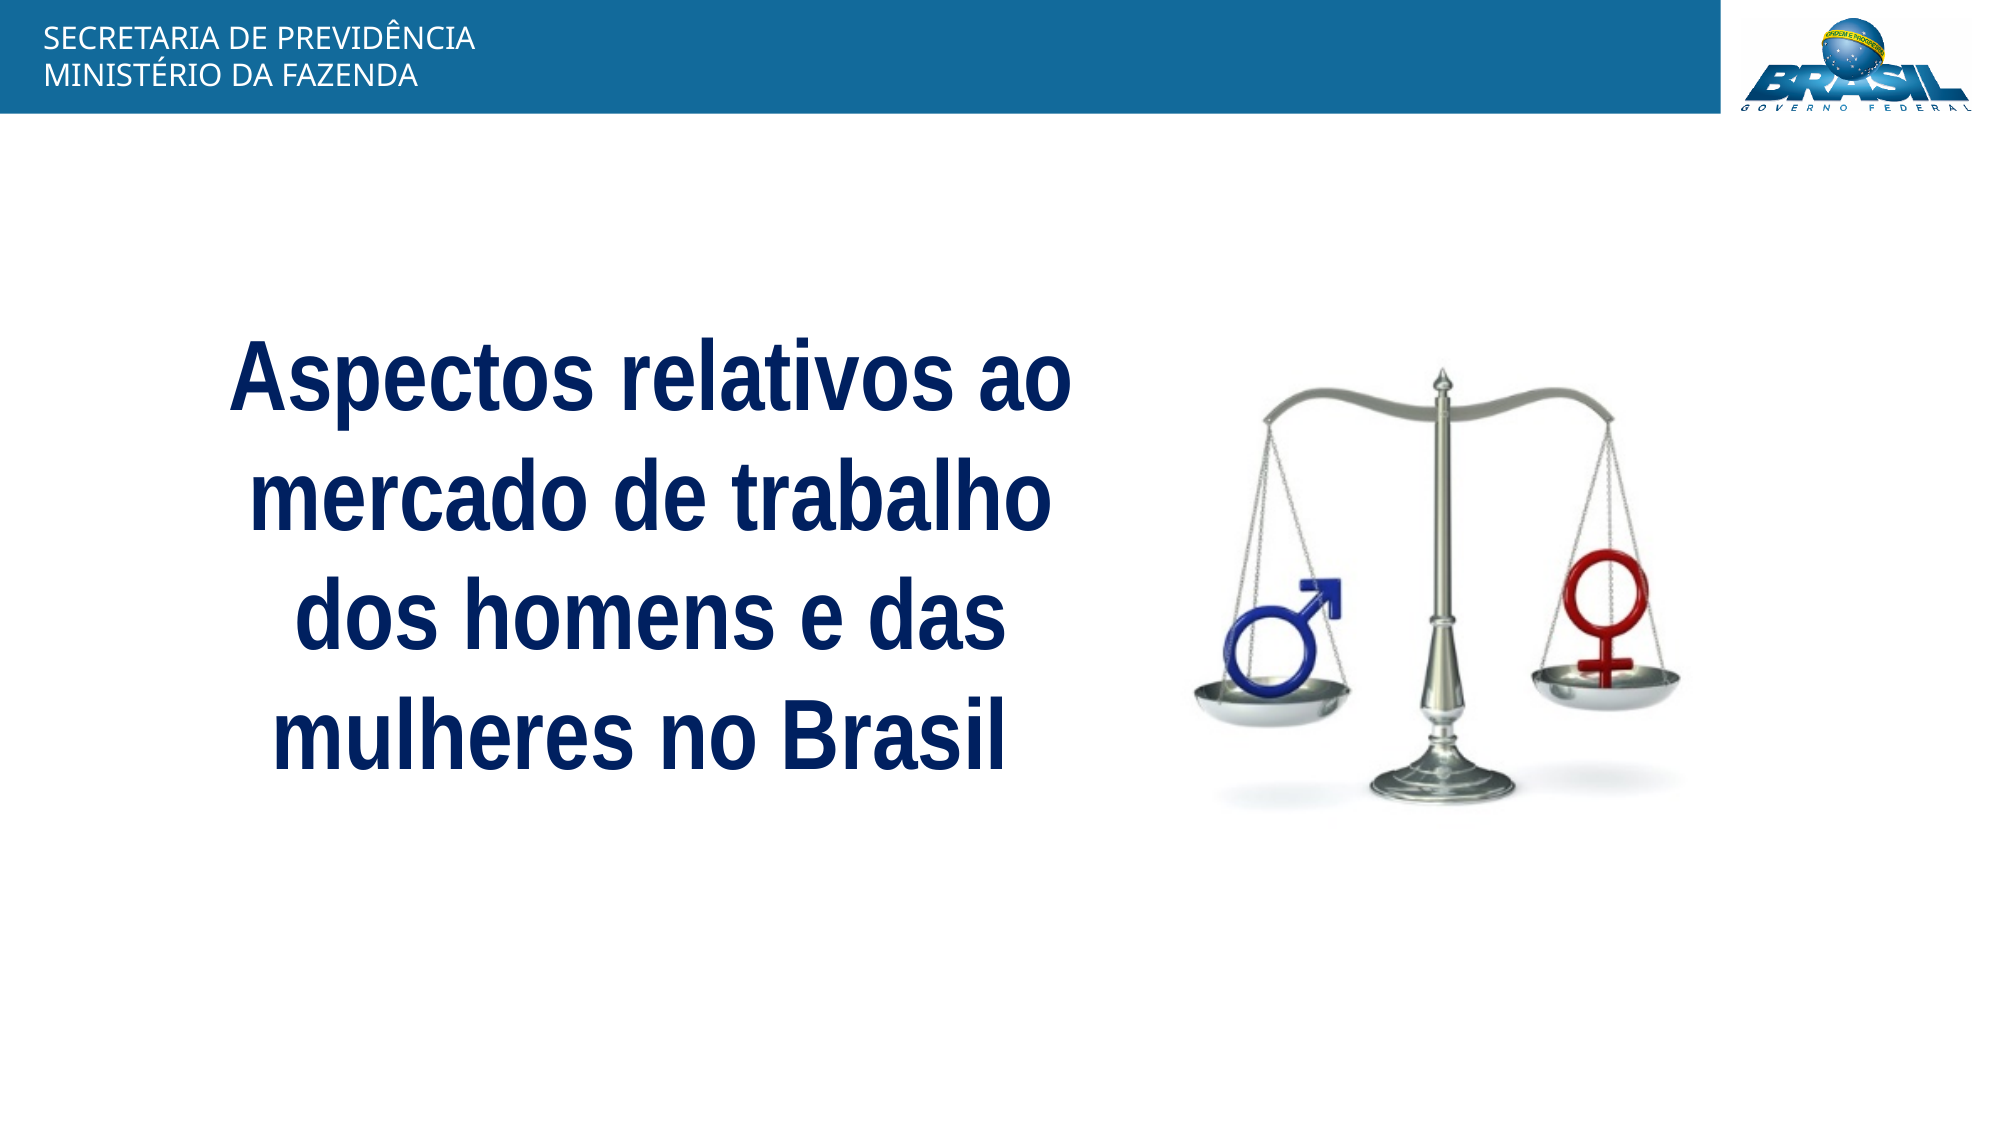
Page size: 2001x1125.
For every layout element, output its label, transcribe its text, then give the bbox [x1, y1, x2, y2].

picture [1741, 18, 1972, 111]
picture [1141, 290, 1733, 882]
text_box Aspectos relativos ao mercado de trabalho dos homens e das mulheres no Brasil [208, 302, 1095, 798]
